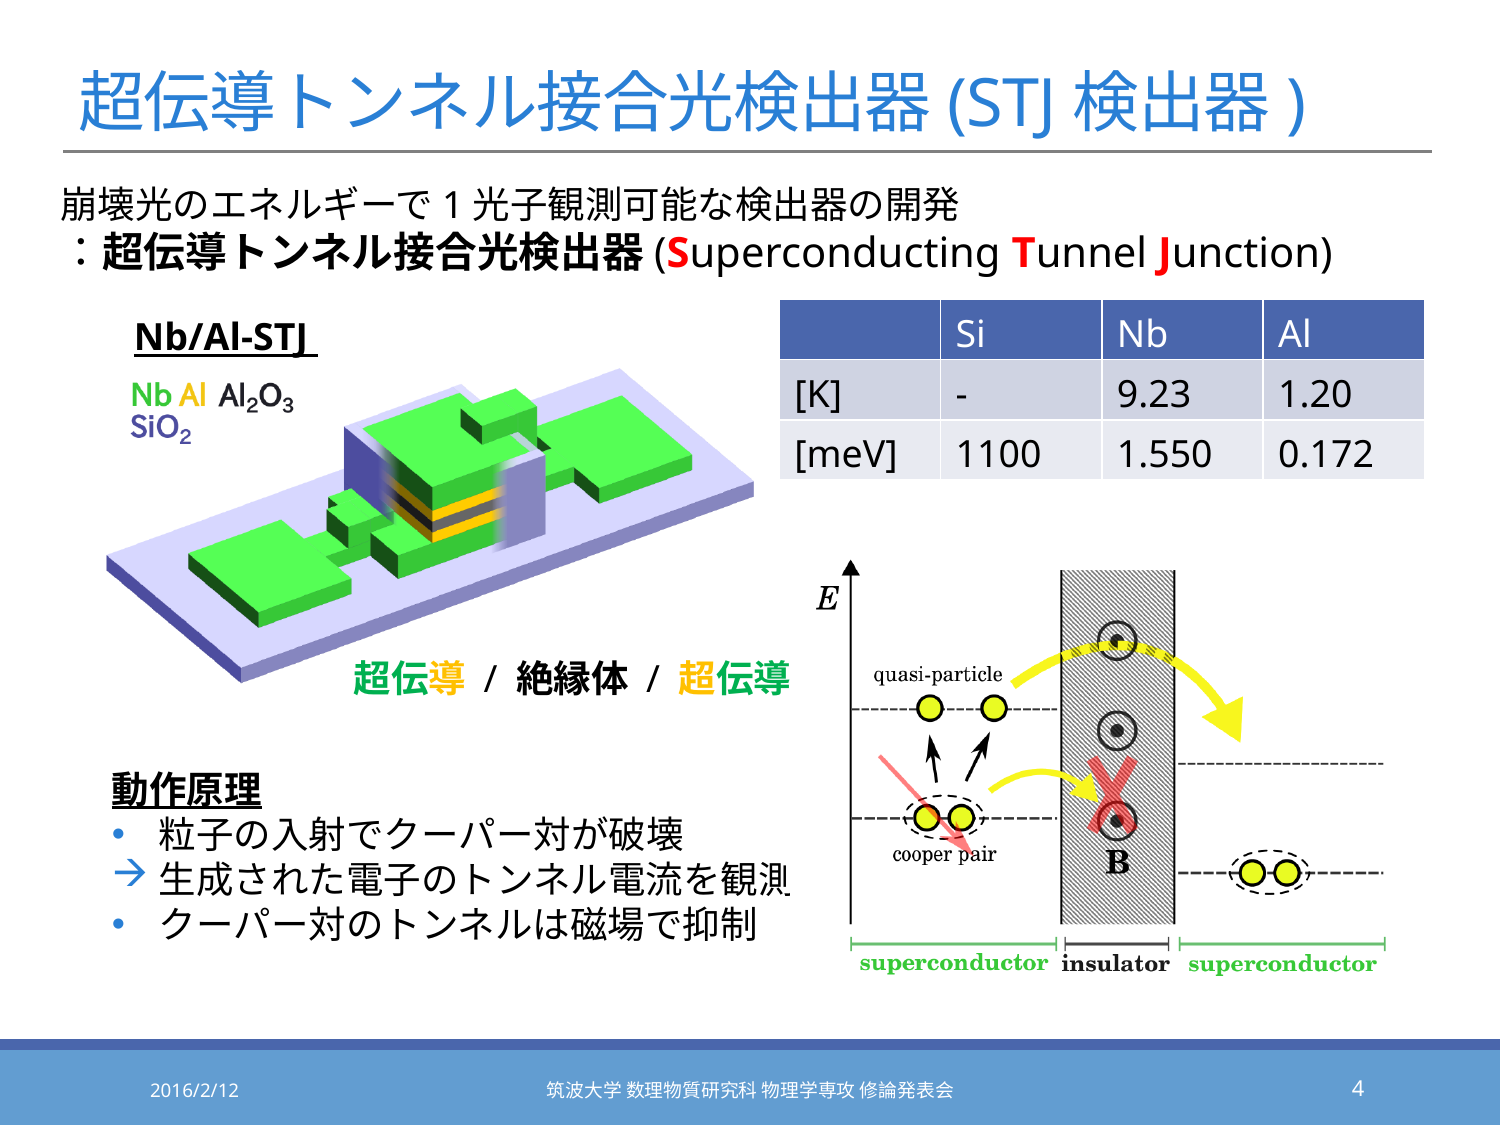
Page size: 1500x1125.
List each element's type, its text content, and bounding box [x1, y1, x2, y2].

text_box Nb/Al-STJ [119, 306, 333, 358]
text_box 超伝導 / 絶縁体 / 超伝導 [338, 648, 787, 708]
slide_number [135, 1059, 440, 1120]
title 超伝導トンネル接合光検出器(STJ検出器) [63, 47, 1433, 148]
text_box 崩壊光のエネルギーで1光子観測可能な検出器の開発 ：超伝導トンネル接合光検出器(Superconducting Tunnel Junction) [45, 173, 1348, 284]
picture [102, 361, 757, 689]
footer 筑波大学 数理物質研究科 物理学専攻 修論発表会 [453, 1059, 1047, 1120]
slide_number 4 [1218, 1059, 1380, 1120]
picture [790, 524, 1458, 998]
text_box 動作原理 粒子の入射でクーパー対が破壊 生成された電子のトンネル電流を観測 クーパー対のトンネルは磁場で抑制 [97, 758, 787, 953]
